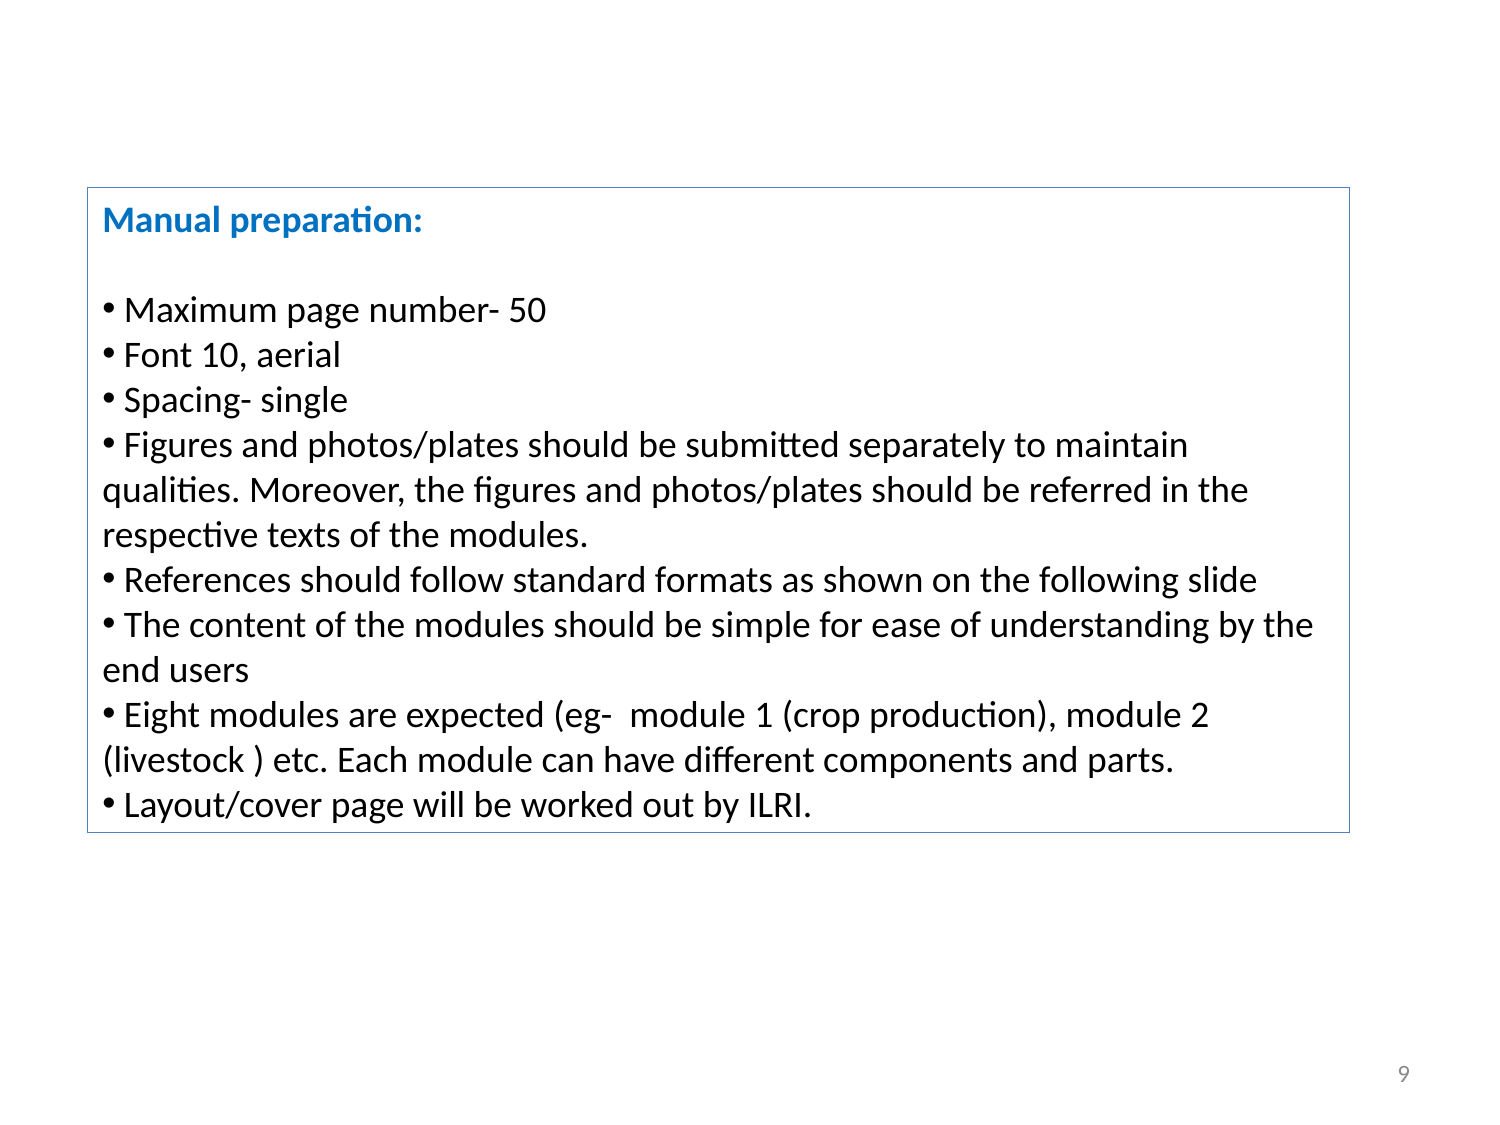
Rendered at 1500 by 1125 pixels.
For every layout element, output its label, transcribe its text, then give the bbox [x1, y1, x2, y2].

slide_number 9 [1074, 1042, 1425, 1103]
text_box Manual preparation: Maximum page number- 50 Font 10, aerial Spacing- single Figures and photos/plates should be submitted separately to maintain qualities. Moreover, the figures and photos/plates should be referred in the respective texts of the modules. References should follow standard formats as shown on the following slide The content of the modules should be simple for ease of understanding by the end users Eight modules are expected (eg- module 1 (crop production), module 2 (livestock ) etc. Each module can have different components and parts. Layout/cover page will be worked out by ILRI. [87, 187, 1350, 833]
